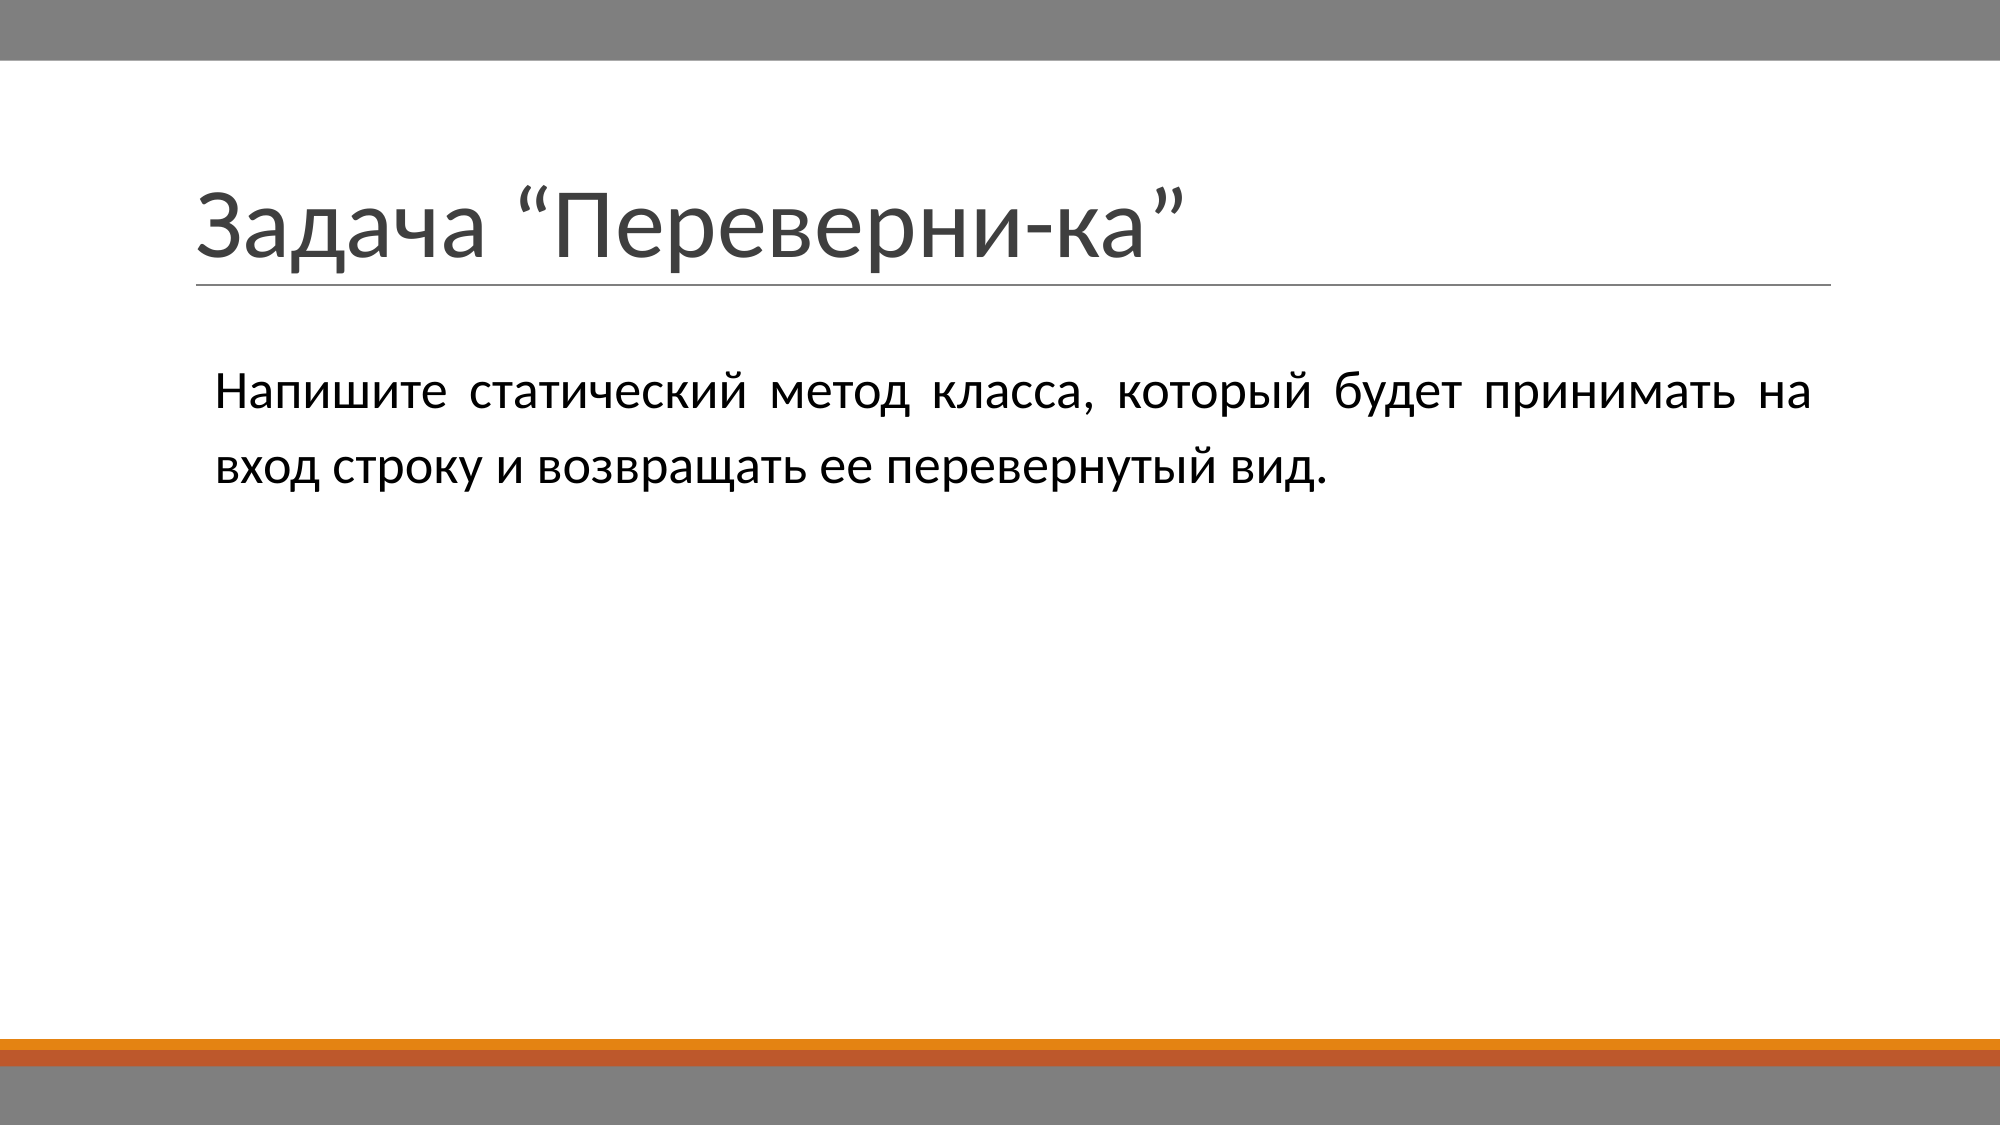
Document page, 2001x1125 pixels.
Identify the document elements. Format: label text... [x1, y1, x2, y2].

text_box Напишите статический метод класса, который будет принимать на вход строку и возвращать ее перевернутый вид. [199, 329, 1830, 967]
text_box [0, 0, 2000, 61]
text_box [0, 1066, 2000, 1125]
title Задача “Переверни-ка” [180, 61, 1830, 285]
